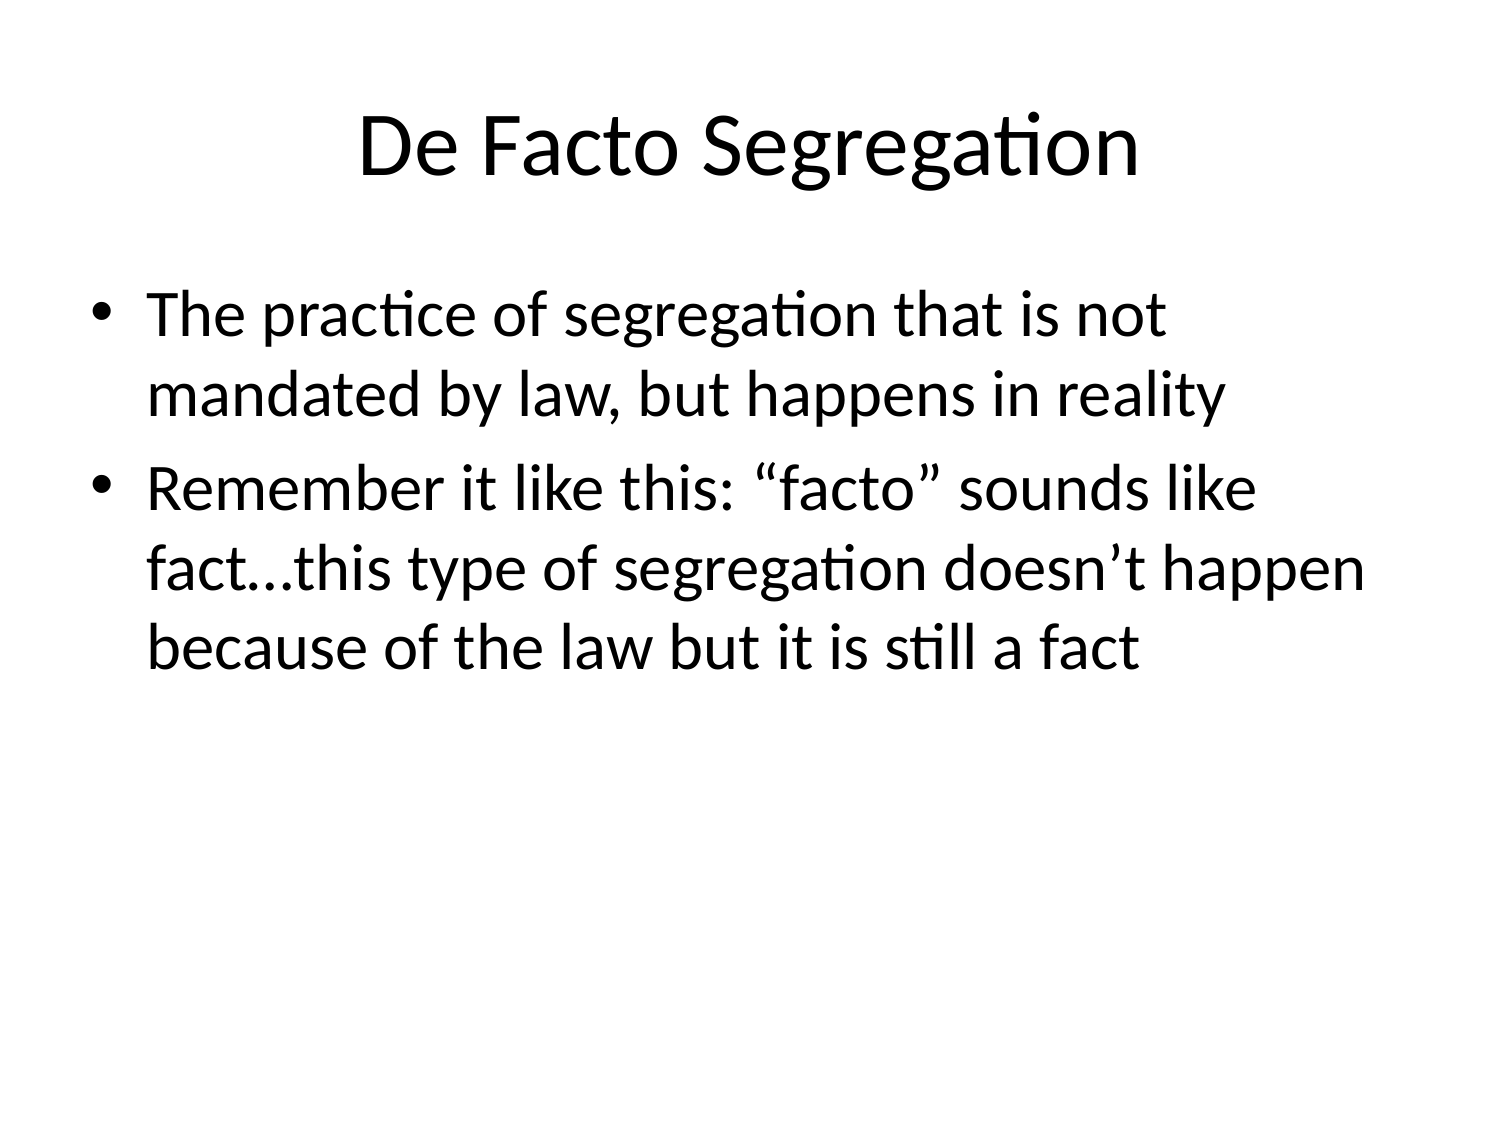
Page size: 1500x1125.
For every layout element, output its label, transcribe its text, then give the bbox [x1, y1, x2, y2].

list The practice of segregation that is not mandated by law, but happens in reality Remember it like this: “facto” sounds like fact…this type of segregation doesn’t happen because of the law but it is still a fact [75, 262, 1425, 1005]
title De Facto Segregation [75, 45, 1425, 233]
